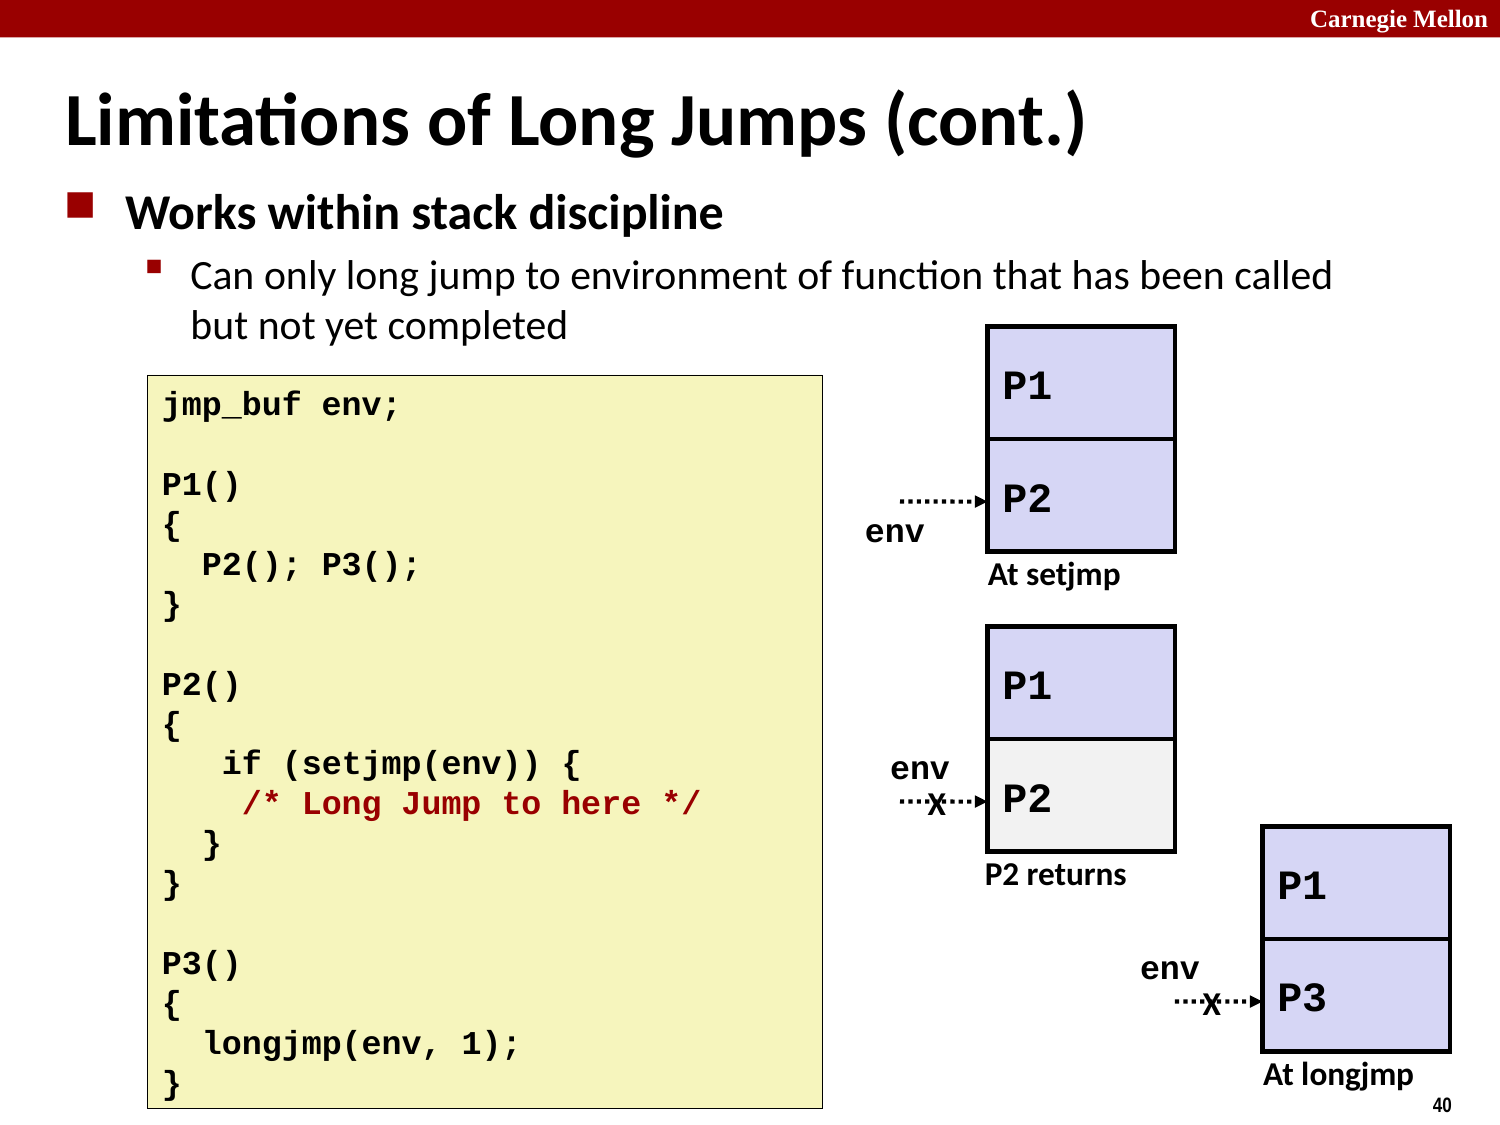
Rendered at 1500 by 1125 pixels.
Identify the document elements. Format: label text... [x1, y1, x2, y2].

text_box jmp_buf env; P1() { P2(); P3(); } P2() { if (setjmp(env)) { /* Long Jump to here */ } } P3() { longjmp(env, 1); } [147, 374, 822, 1109]
title Limitations of Long Jumps (cont.) [49, 68, 1353, 163]
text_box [874, 626, 1176, 901]
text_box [1124, 826, 1451, 1101]
list Works within stack discipline Can only long jump to environment of function that has been called but not yet completed [53, 171, 1417, 363]
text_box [849, 326, 1176, 601]
